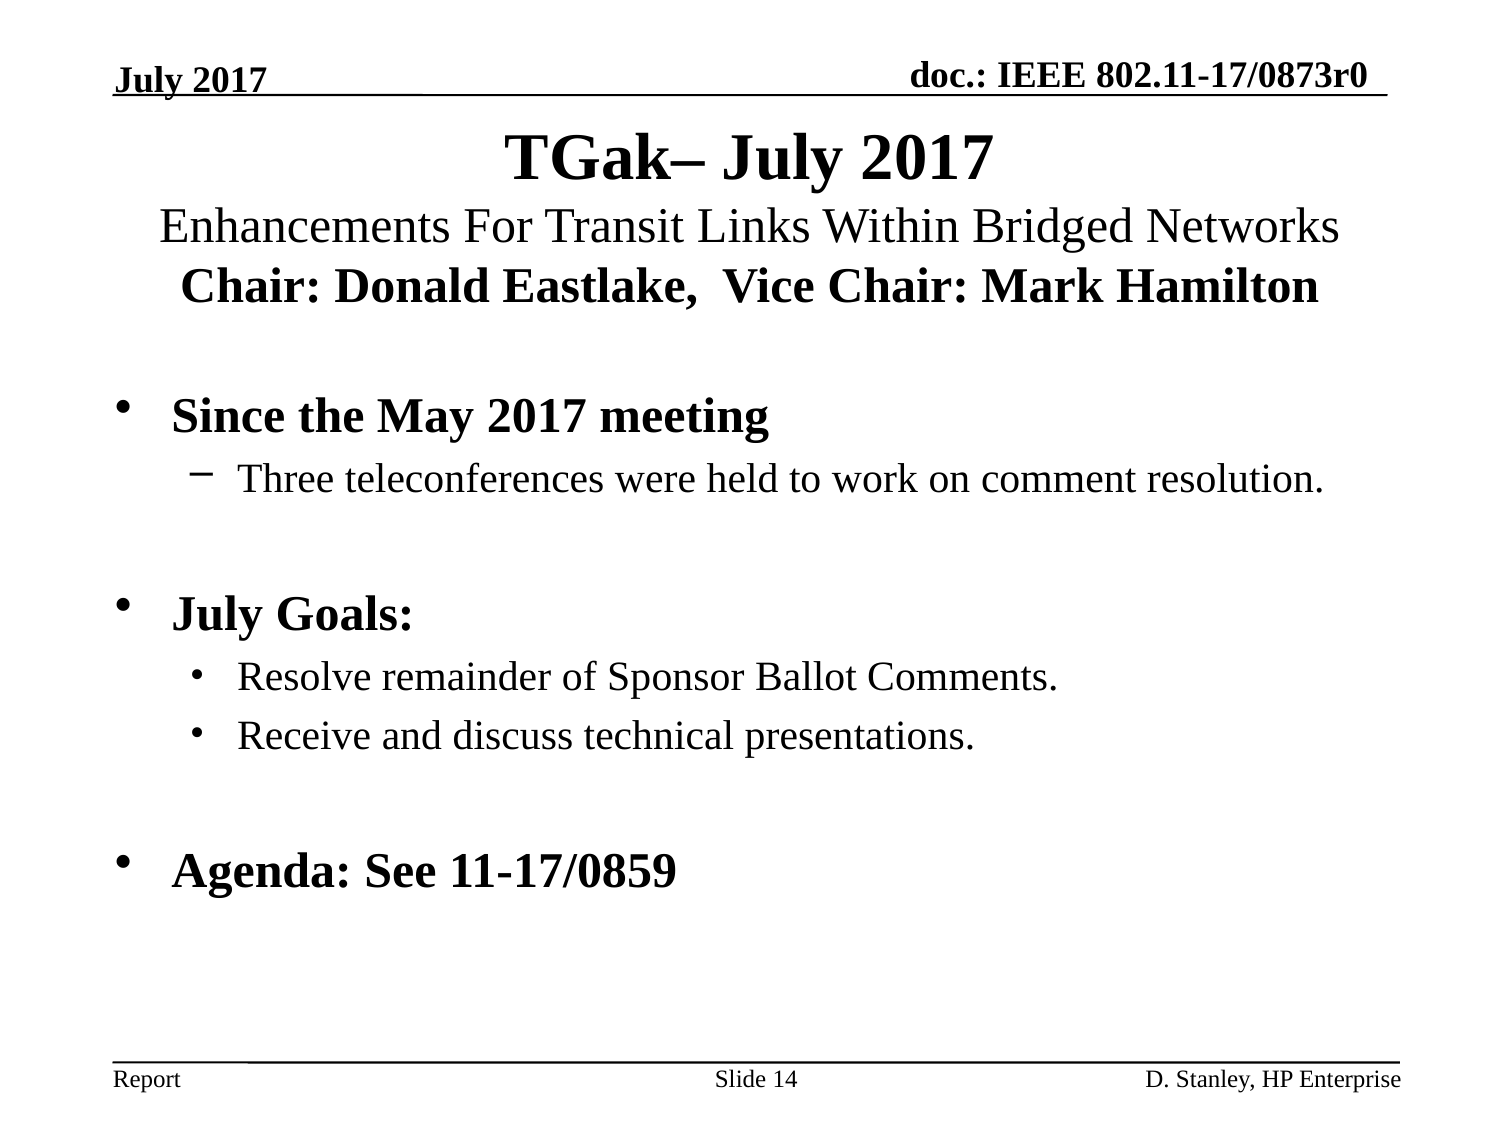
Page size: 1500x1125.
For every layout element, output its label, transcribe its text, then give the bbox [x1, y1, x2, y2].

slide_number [114, 54, 274, 100]
title TGak– July 2017 Enhancements For Transit Links Within Bridged Networks Chair: Donald Eastlake, Vice Chair: Mark Hamilton [112, 125, 1388, 300]
slide_number Slide 14 [712, 1062, 800, 1093]
footer D. Stanley, HP Enterprise [1058, 1062, 1402, 1093]
list Since the May 2017 meeting Three teleconferences were held to work on comment resolution. July Goals: Resolve remainder of Sponsor Ballot Comments. Receive and discuss technical presentations. Agenda: See 11-17/0859 [99, 375, 1475, 1125]
